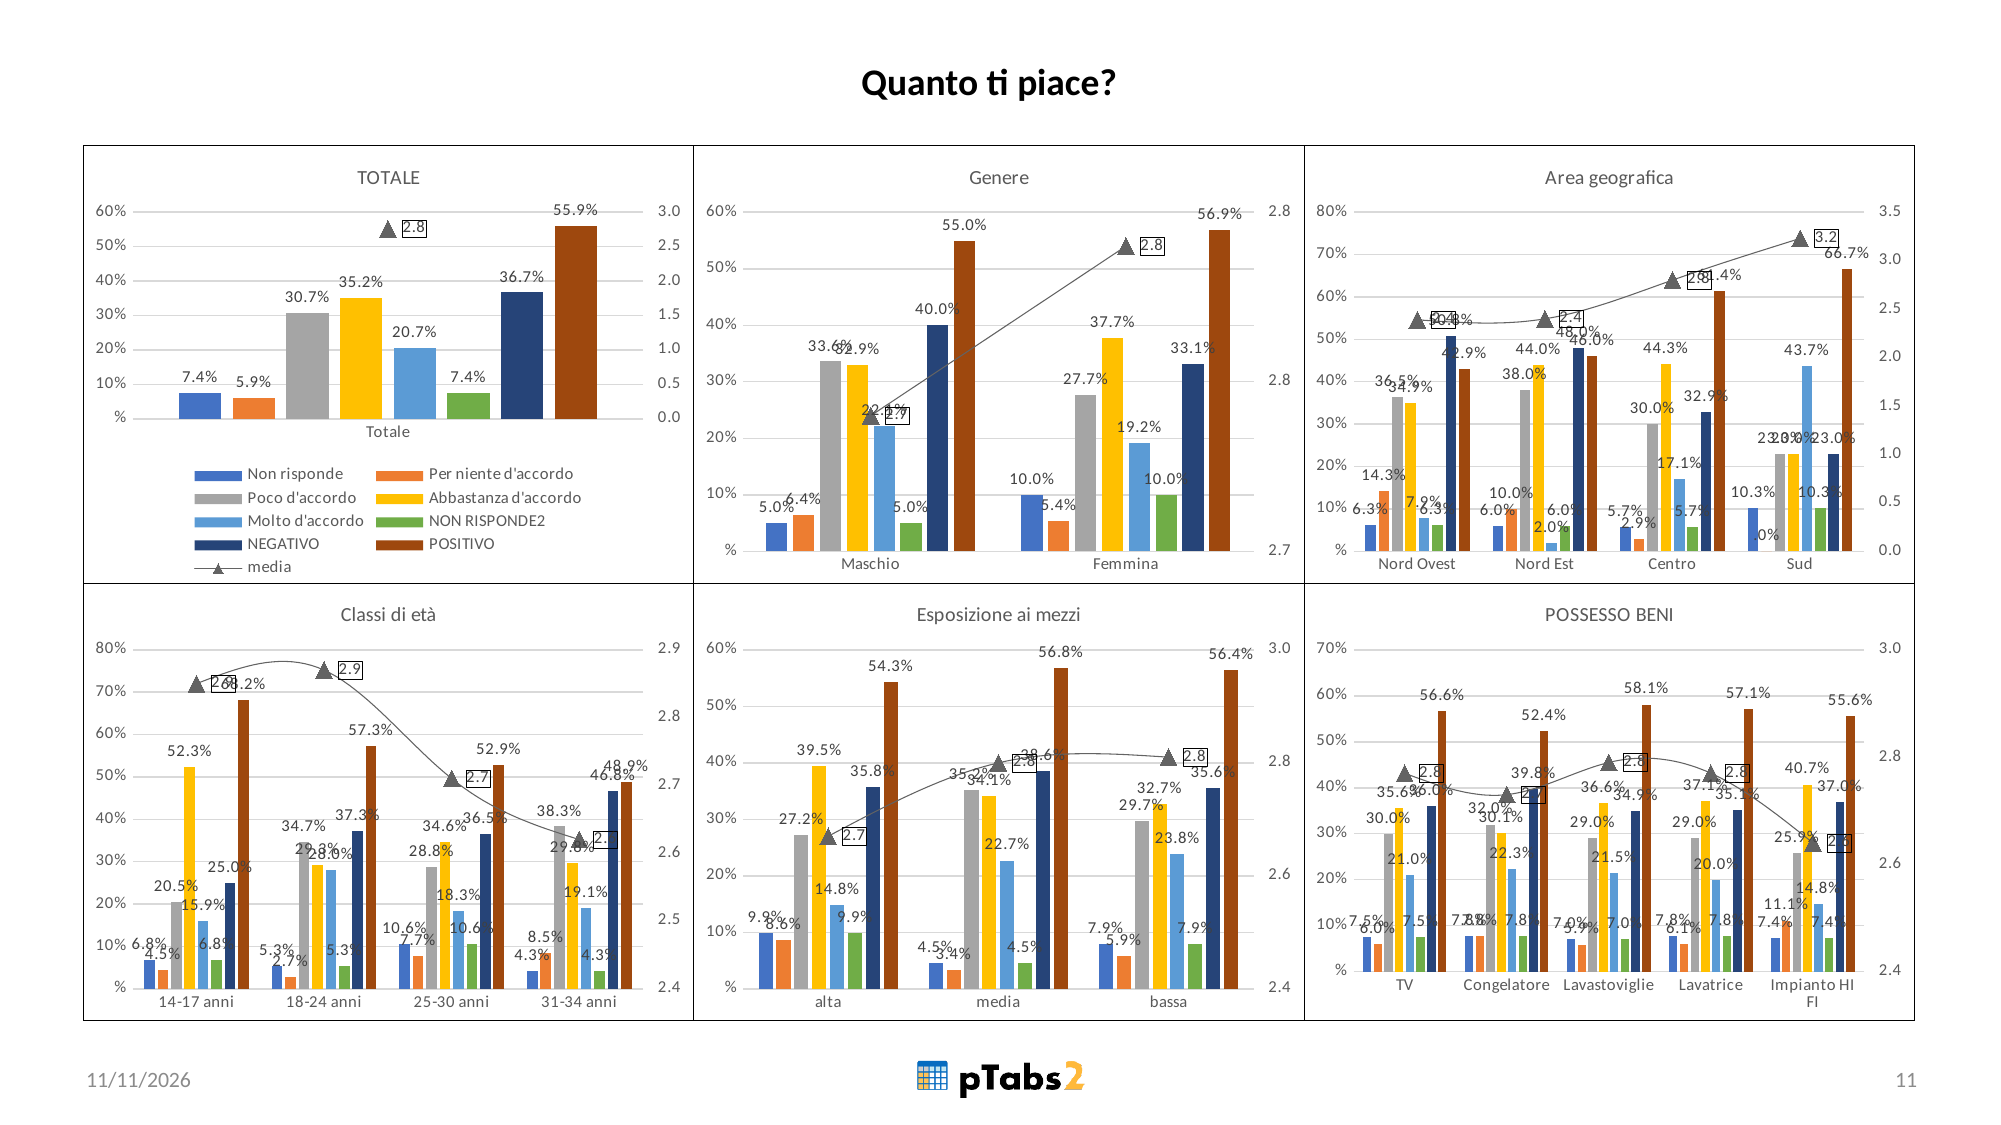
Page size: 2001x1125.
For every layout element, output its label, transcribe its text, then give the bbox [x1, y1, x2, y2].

chart [83, 145, 1915, 1021]
slide_number 11 [1482, 1055, 1933, 1103]
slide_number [70, 1055, 512, 1103]
title Quanto ti piace? [104, 52, 1875, 115]
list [913, 1058, 1087, 1100]
